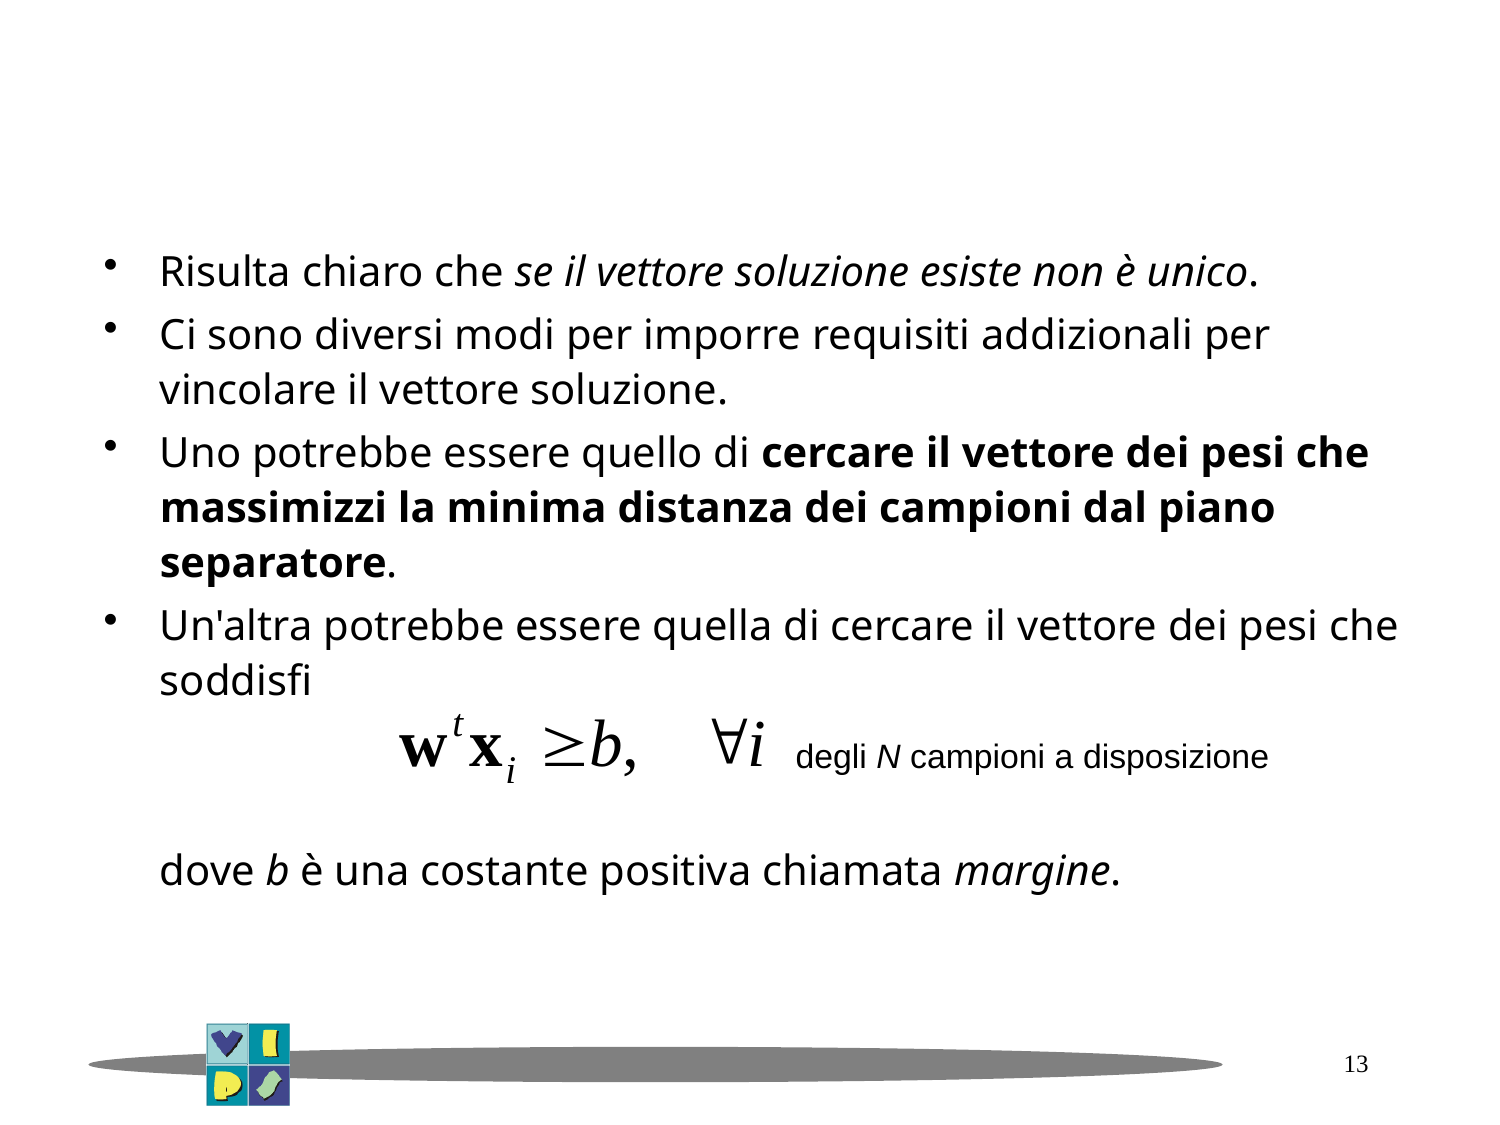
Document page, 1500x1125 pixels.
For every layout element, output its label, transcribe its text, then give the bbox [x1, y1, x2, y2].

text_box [389, 693, 782, 801]
text_box degli N campioni a disposizione [780, 680, 1354, 783]
picture [206, 1023, 290, 1106]
slide_number 13 [1033, 1039, 1384, 1118]
list Risulta chiaro che se il vettore soluzione esiste non è unico. Ci sono diversi modi per imporre requisiti addizionali per vincolare il vettore soluzione. Uno potrebbe essere quello di cercare il vettore dei pesi che massimizzi la minima distanza dei campioni dal piano separatore. Un'altra potrebbe essere quella di cercare il vettore dei pesi che soddisfi dove b è una costante positiva chiamata margine. [88, 231, 1439, 975]
